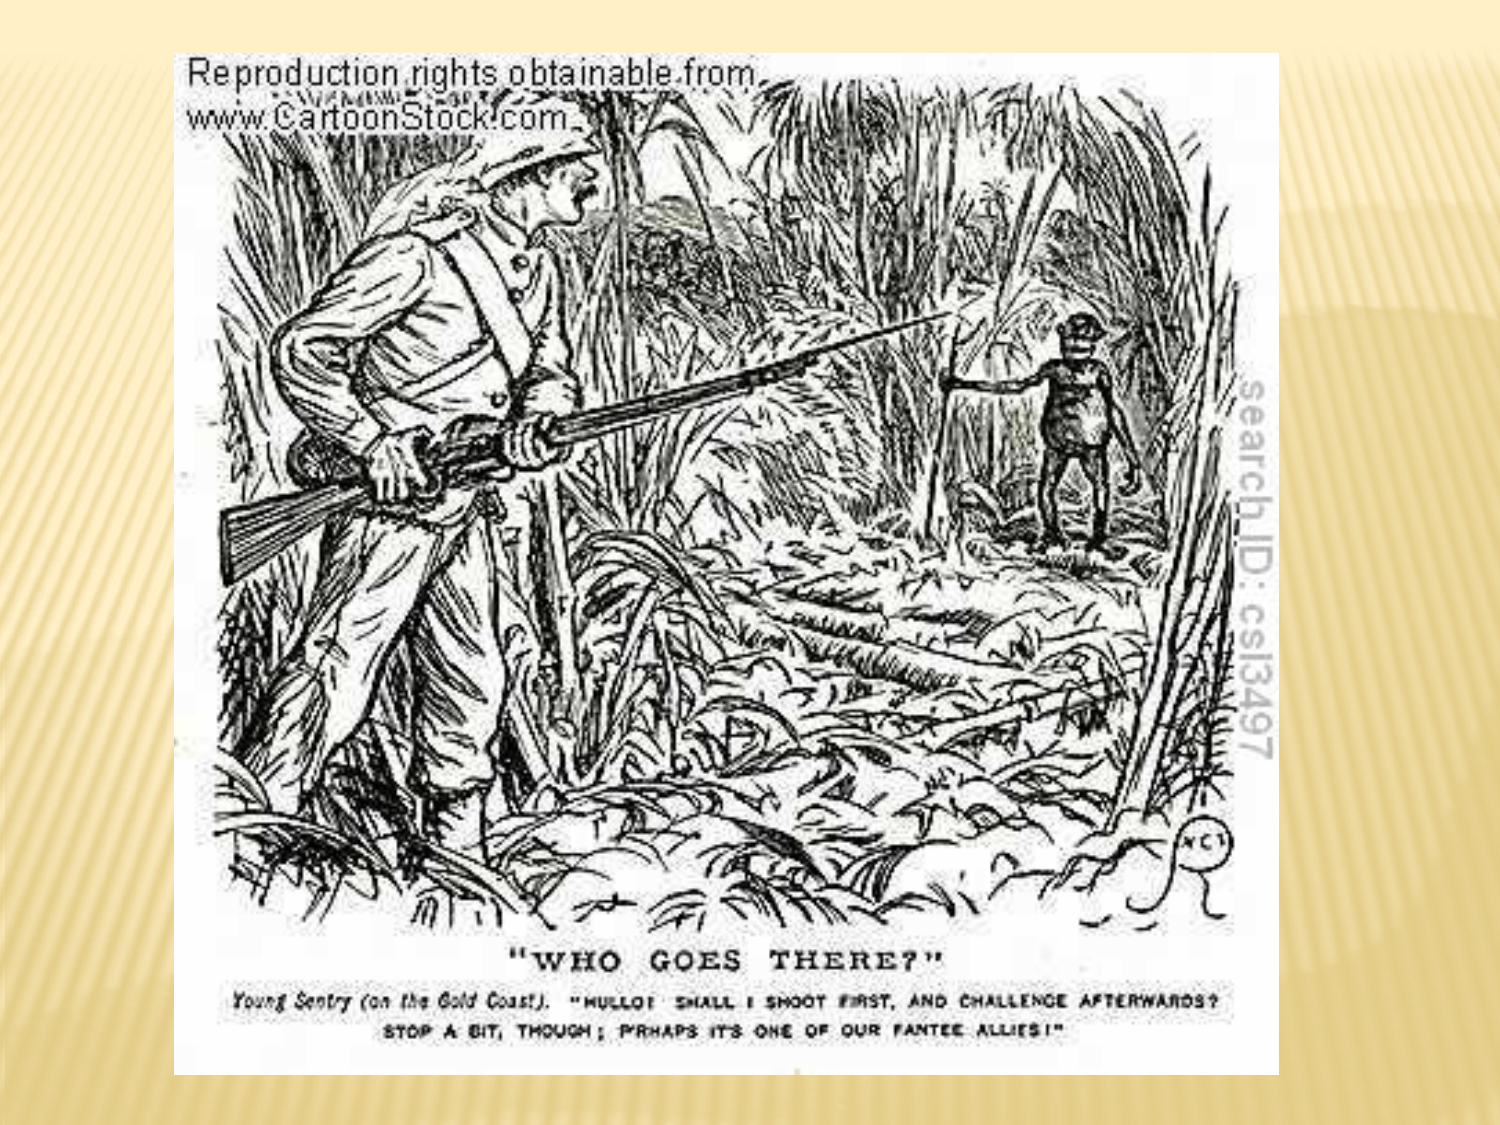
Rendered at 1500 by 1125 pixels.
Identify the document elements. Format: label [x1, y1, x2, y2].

picture [174, 53, 1280, 1076]
